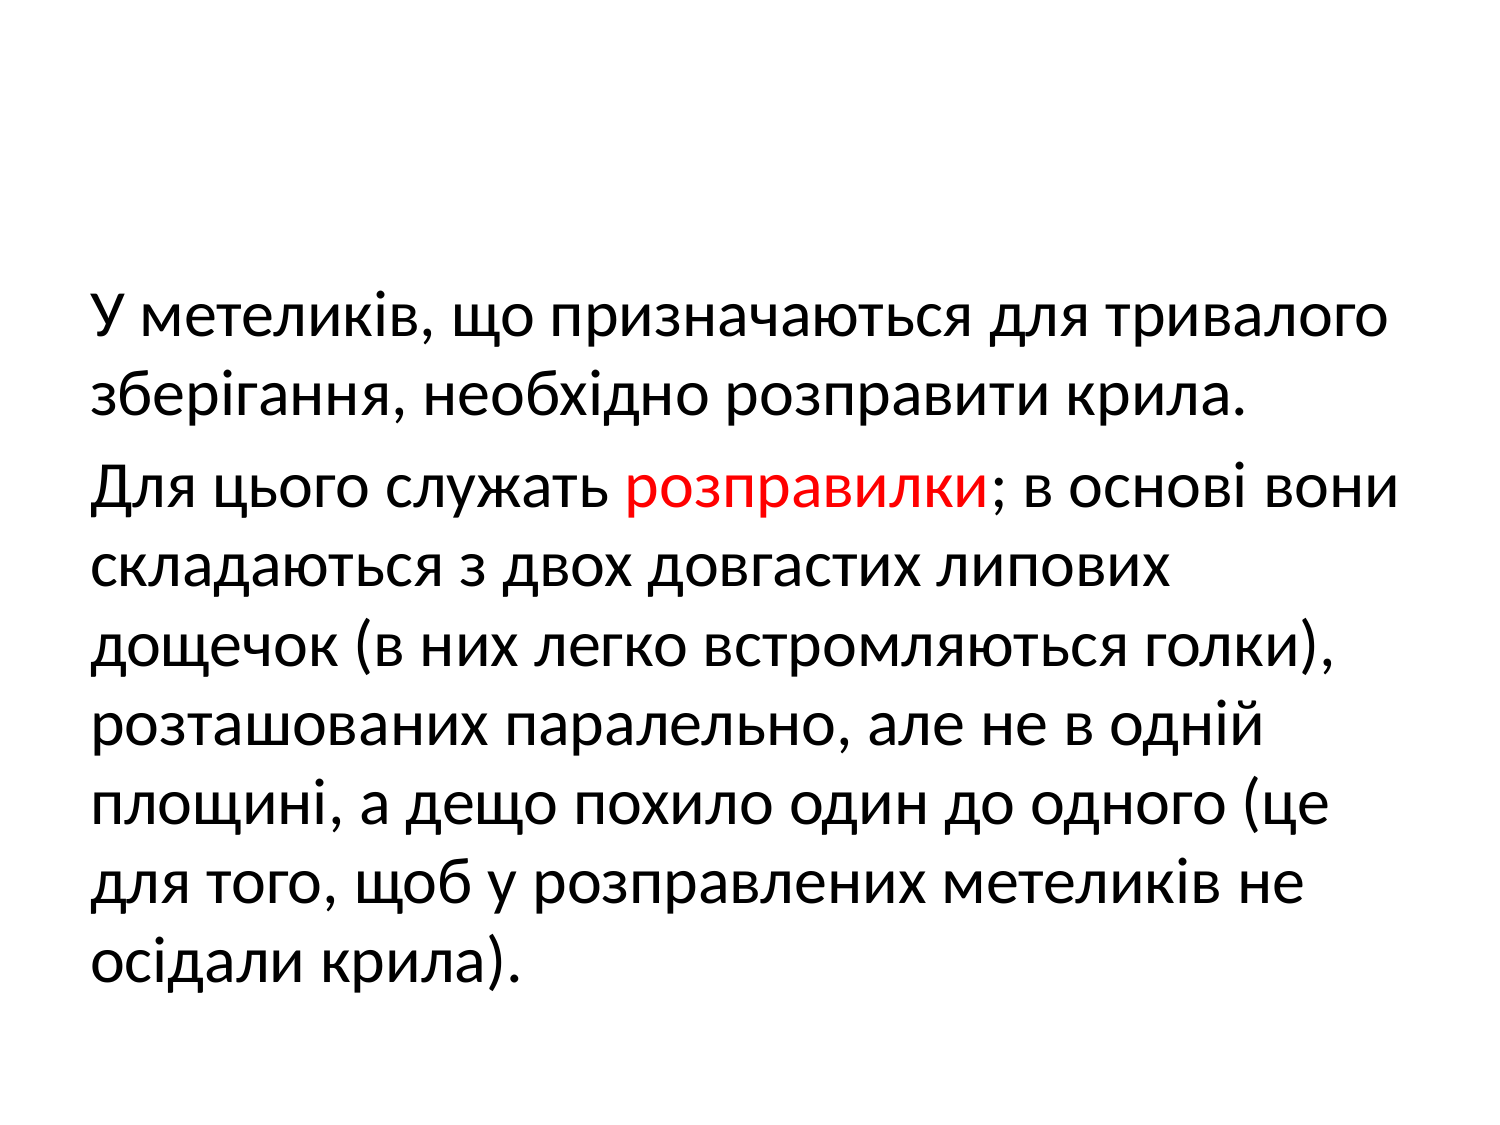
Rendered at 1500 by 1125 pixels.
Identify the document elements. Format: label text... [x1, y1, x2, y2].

list У метеликів, що призначаються для тривалого зберігання, необхідно розправити крила. Для цього служать розправилки; в основі вони складаються з двох довгастих липових дощечок (в них легко встромляються голки), розташованих паралельно, але не в одній площині, а дещо похило один до одного (це для того, щоб у розправлених метеликів не осідали крила). [75, 262, 1425, 1005]
